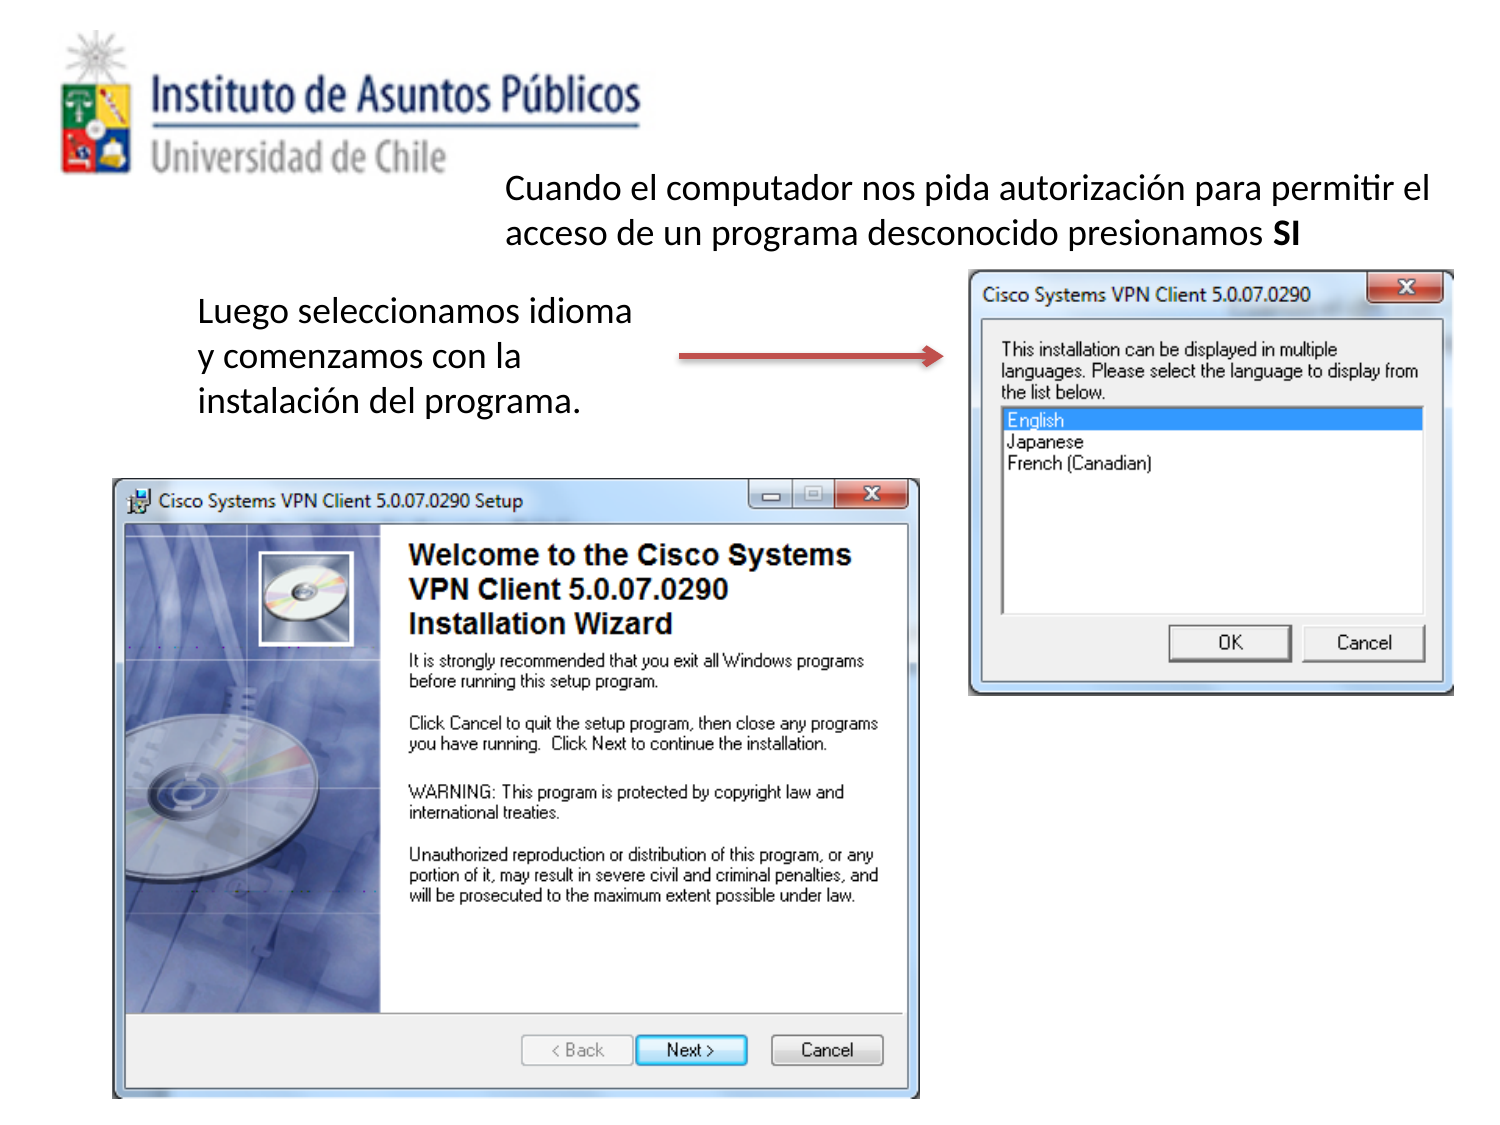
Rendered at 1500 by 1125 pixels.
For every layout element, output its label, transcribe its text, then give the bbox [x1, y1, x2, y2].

text_box Luego seleccionamos idioma y comenzamos con la instalación del programa. [182, 278, 661, 429]
text_box Cuando el computador nos pida autorización para permitir el acceso de un programa desconocido presionamos SI [490, 155, 1448, 260]
picture [968, 269, 1454, 696]
picture [111, 478, 921, 1099]
picture [29, 30, 705, 209]
